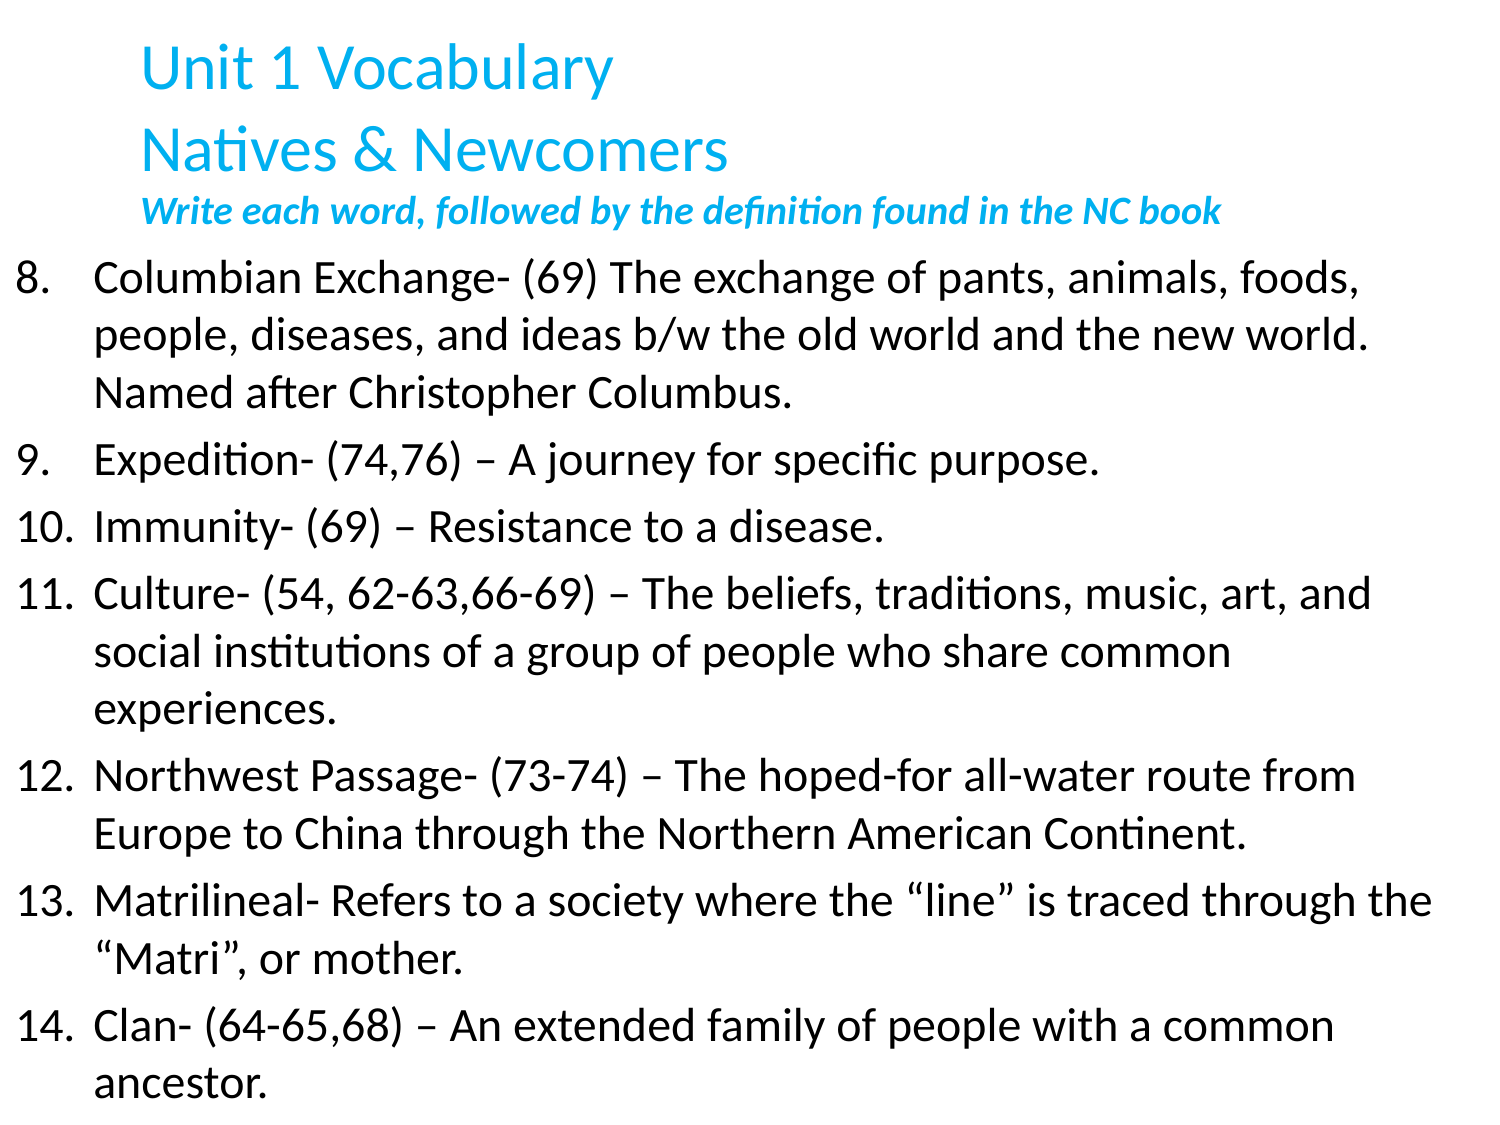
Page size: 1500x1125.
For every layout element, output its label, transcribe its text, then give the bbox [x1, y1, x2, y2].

subtitle Columbian Exchange- (69) The exchange of pants, animals, foods, people, diseases, and ideas b/w the old world and the new world. Named after Christopher Columbus. Expedition- (74,76) – A journey for specific purpose. Immunity- (69) – Resistance to a disease. Culture- (54, 62-63,66-69) – The beliefs, traditions, music, art, and social institutions of a group of people who share common experiences. Northwest Passage- (73-74) – The hoped-for all-water route from Europe to China through the Northern American Continent. Matrilineal- Refers to a society where the “line” is traced through the “Matri”, or mother. Clan- (64-65,68) – An extended family of people with a common ancestor. [0, 237, 1500, 1125]
title Unit 1 Vocabulary Natives & Newcomers Write each word, followed by the definition found in the NC book [125, 0, 1500, 237]
